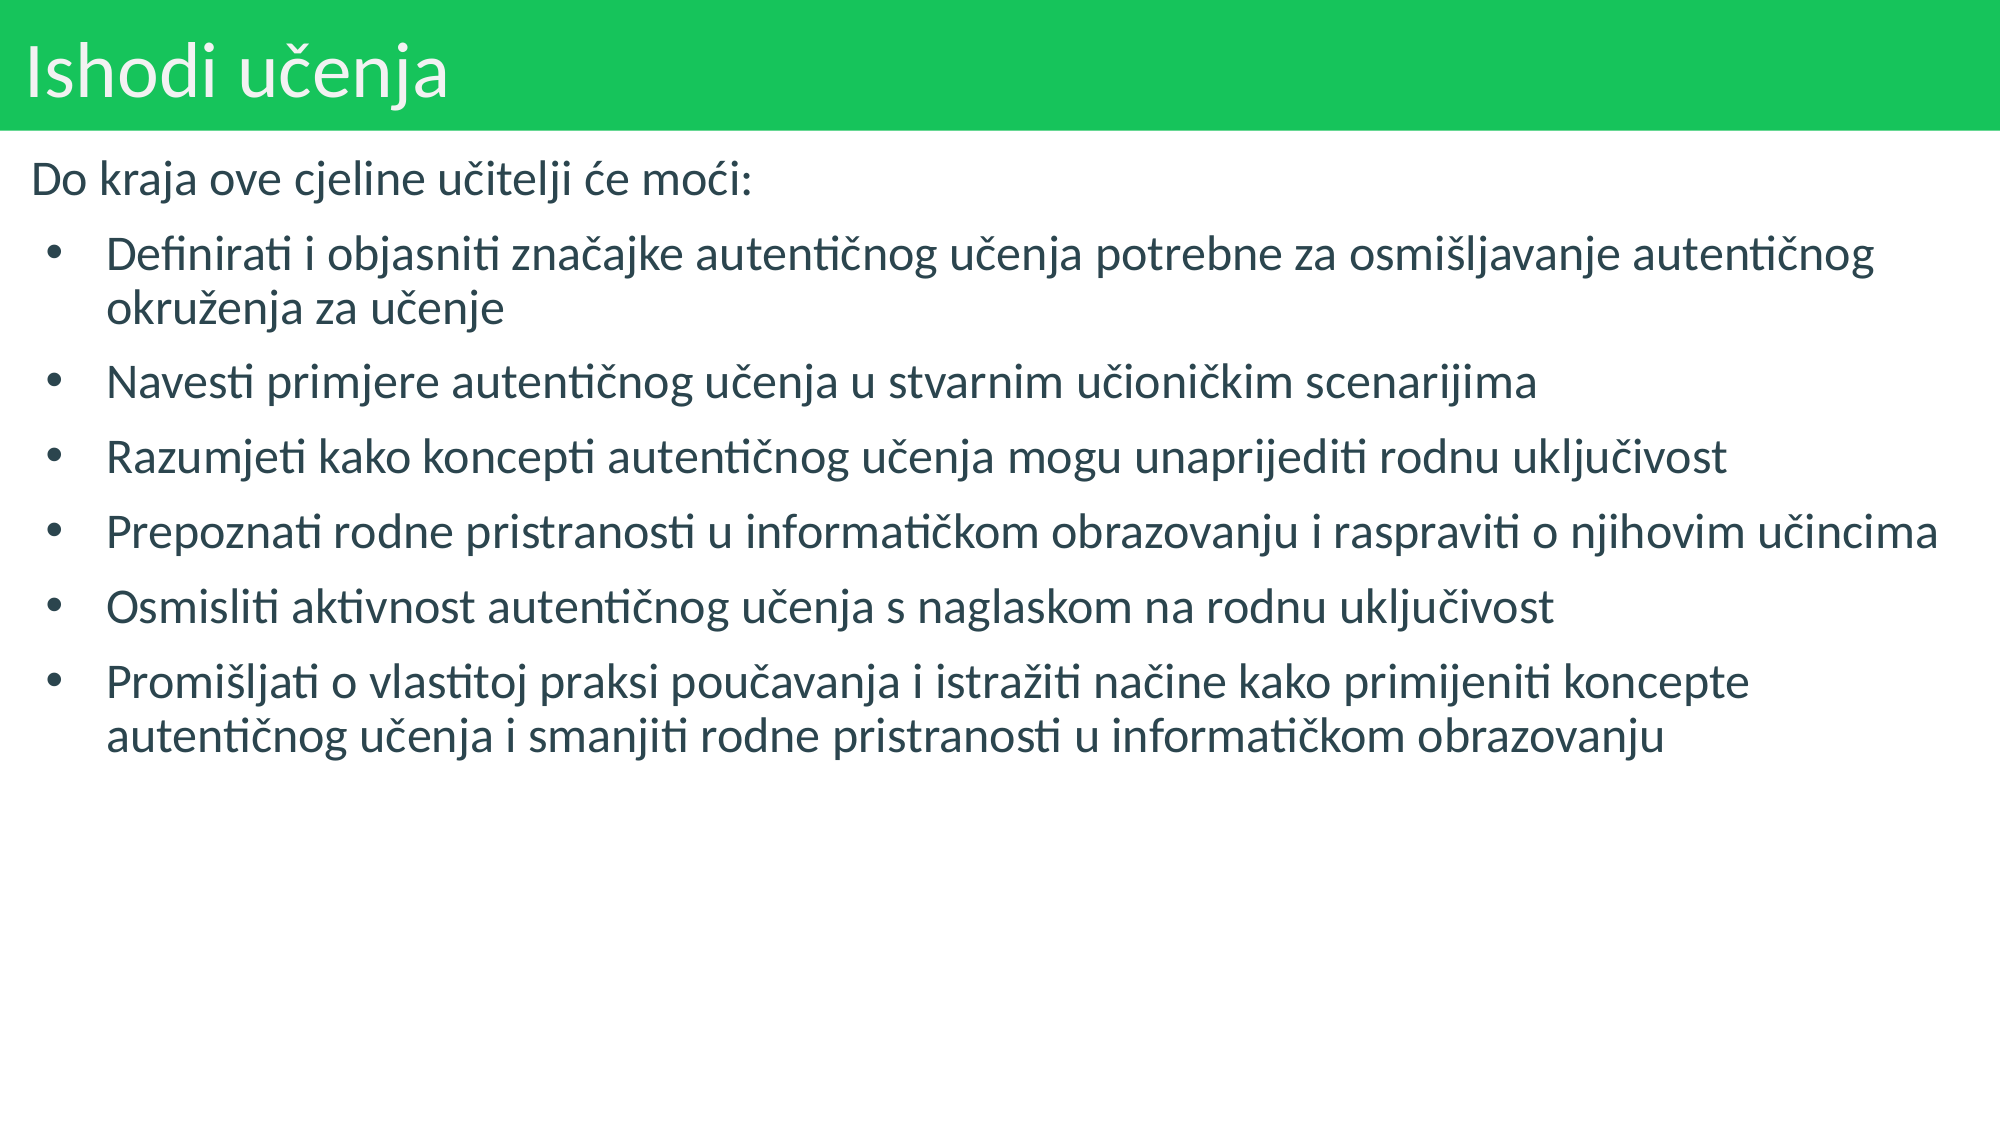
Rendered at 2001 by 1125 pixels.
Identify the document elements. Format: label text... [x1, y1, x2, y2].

list Do kraja ove cjeline učitelji će moći: Definirati i objasniti značajke autentičnog učenja potrebne za osmišljavanje autentičnog okruženja za učenje Navesti primjere autentičnog učenja u stvarnim učioničkim scenarijima Razumjeti kako koncepti autentičnog učenja mogu unaprijediti rodnu uključivost Prepoznati rodne pristranosti u informatičkom obrazovanju i raspraviti o njihovim učincima Osmisliti aktivnost autentičnog učenja s naglaskom na rodnu uključivost Promišljati o vlastitoj praksi poučavanja i istražiti načine kako primijeniti koncepte autentičnog učenja i smanjiti rodne pristranosti u informatičkom obrazovanju [16, 144, 1976, 1108]
title Ishodi učenja [16, 13, 1976, 131]
